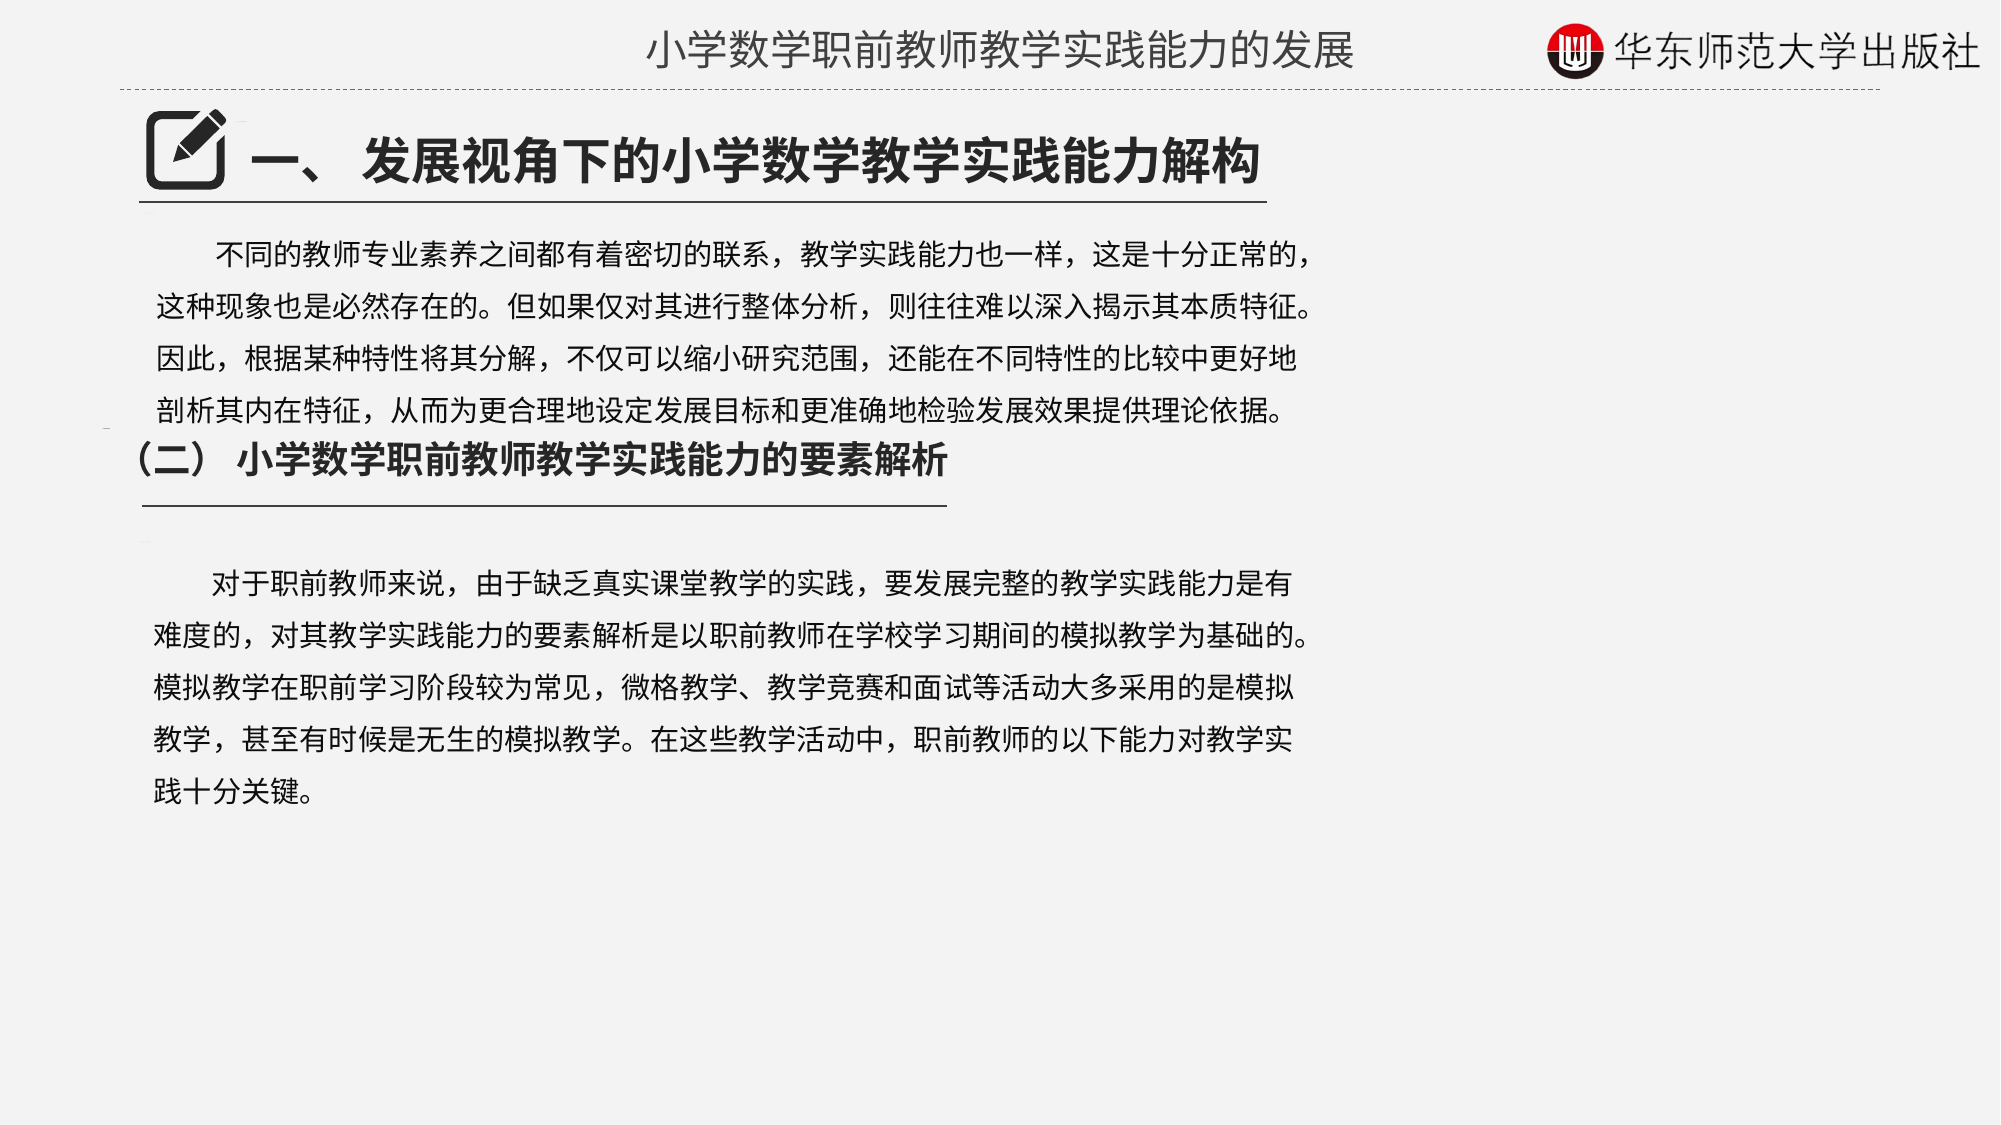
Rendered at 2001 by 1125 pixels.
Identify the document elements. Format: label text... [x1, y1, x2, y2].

text_box 一、 发展视角下的小学数学教学实践能力解构 [235, 121, 1281, 197]
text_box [1536, 13, 1989, 83]
text_box 小学数学职前教师教学实践能力的发展 [619, 23, 1381, 74]
text_box [208, 109, 227, 127]
text_box （二） 小学数学职前教师教学实践能力的要素解析 [101, 428, 1021, 489]
text_box 不同的教师专业素养之间都有着密切的联系，教学实践能力也一样，这是十分正常的，这种现象也是必然存在的。但如果仅对其进行整体分析，则往往难以深入揭示其本质特征。因此，根据某种特性将其分解，不仅可以缩小研究范围，还能在不同特性的比较中更好地剖析其内在特征，从而为更合理地设定发展目标和更准确地检验发展效果提供理论依据。 [142, 212, 1320, 436]
text_box [146, 111, 225, 190]
text_box 对于职前教师来说，由于缺乏真实课堂教学的实践，要发展完整的教学实践能力是有难度的，对其教学实践能力的要素解析是以职前教师在学校学习期间的模拟教学为基础的。模拟教学在职前学习阶段较为常见，微格教学、教学竞赛和面试等活动大多采用的是模拟教学，甚至有时候是无生的模拟教学。在这些教学活动中，职前教师的以下能力对教学实践十分关键。 [138, 540, 1320, 816]
